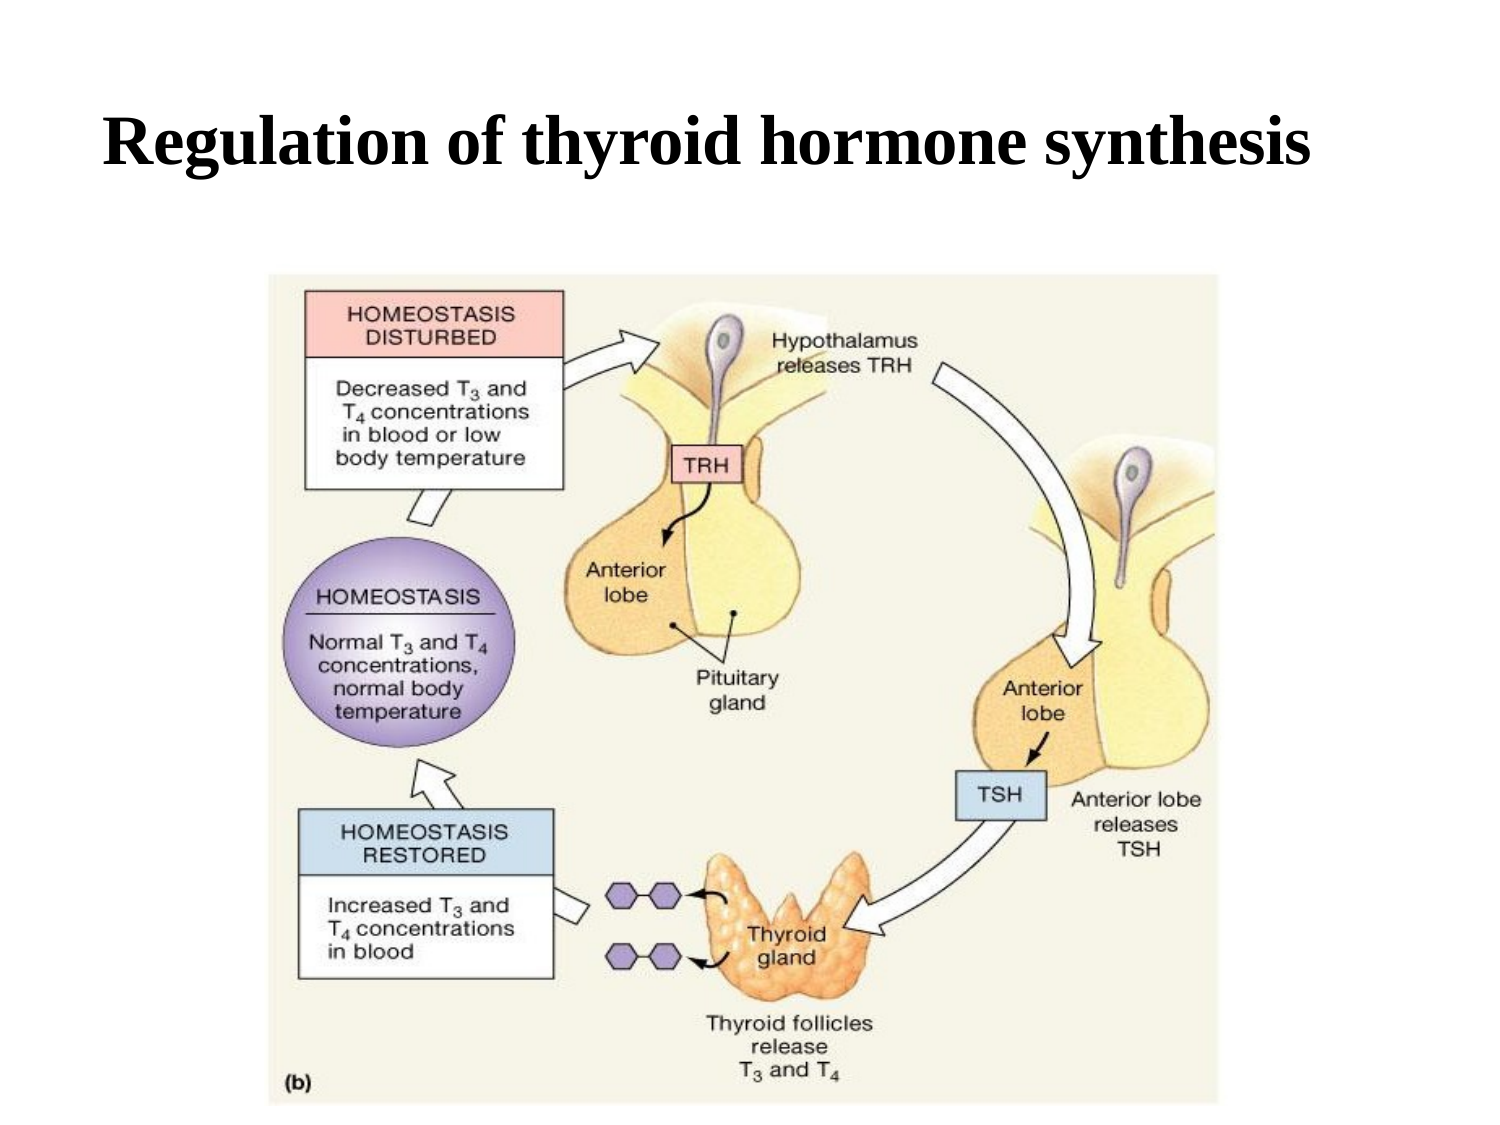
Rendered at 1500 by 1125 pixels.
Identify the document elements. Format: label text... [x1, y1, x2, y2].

text_box [264, 263, 1228, 1106]
title Regulation of thyroid hormone synthesis [102, 91, 1397, 282]
